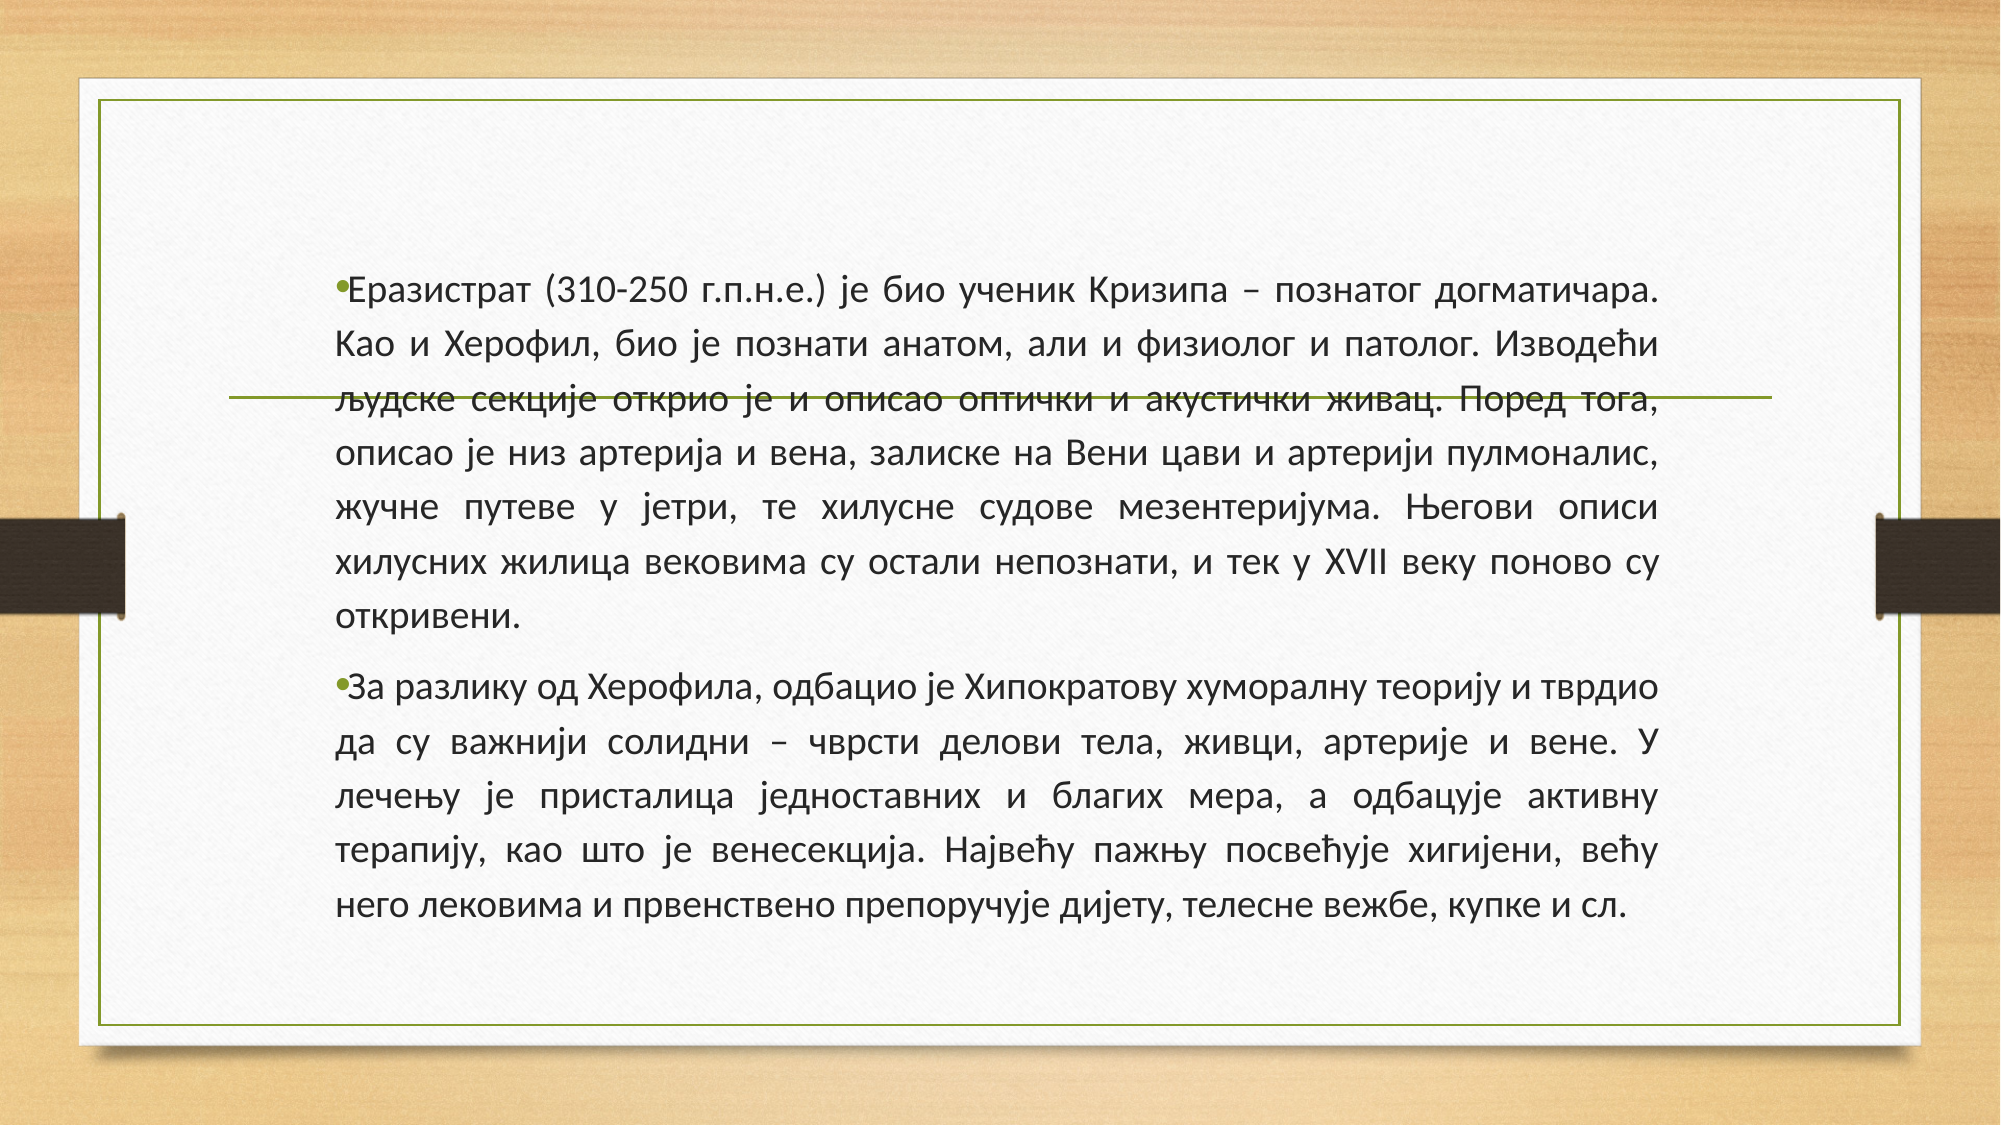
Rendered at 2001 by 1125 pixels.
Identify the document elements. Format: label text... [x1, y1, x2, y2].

list Еразистрат (310-250 г.п.н.е.) је био ученик Kризипа – познатог догматичара. Kао и Херофил, био је познати анатом, али и физиолог и патолог. Изводећи људске секције открио је и описао оптички и акустички живац. Поред тога, описао је низ артерија и вена, залиске на Вени цави и артерији пулмоналис, жучне путеве у јетри, те хилусне судове мезентеријума. Његови описи хилусних жилица вековима су остали непознати, и тек у XVII веку поново су откривени. За разлику од Херофила, одбацио је Хипократову хуморалну теорију и тврдио да су важнији солидни – чврсти делови тела, живци, артерије и вене. У лечењу је присталица једноставних и благих мера, а одбацује активну терапију, као што је венесекција. Највећу пажњу посвећује хигијени, већу него лековима и првенствено препоручује дијету, телесне вежбе, купке и сл. [320, 247, 1676, 939]
picture [0, 0, 2001, 1125]
